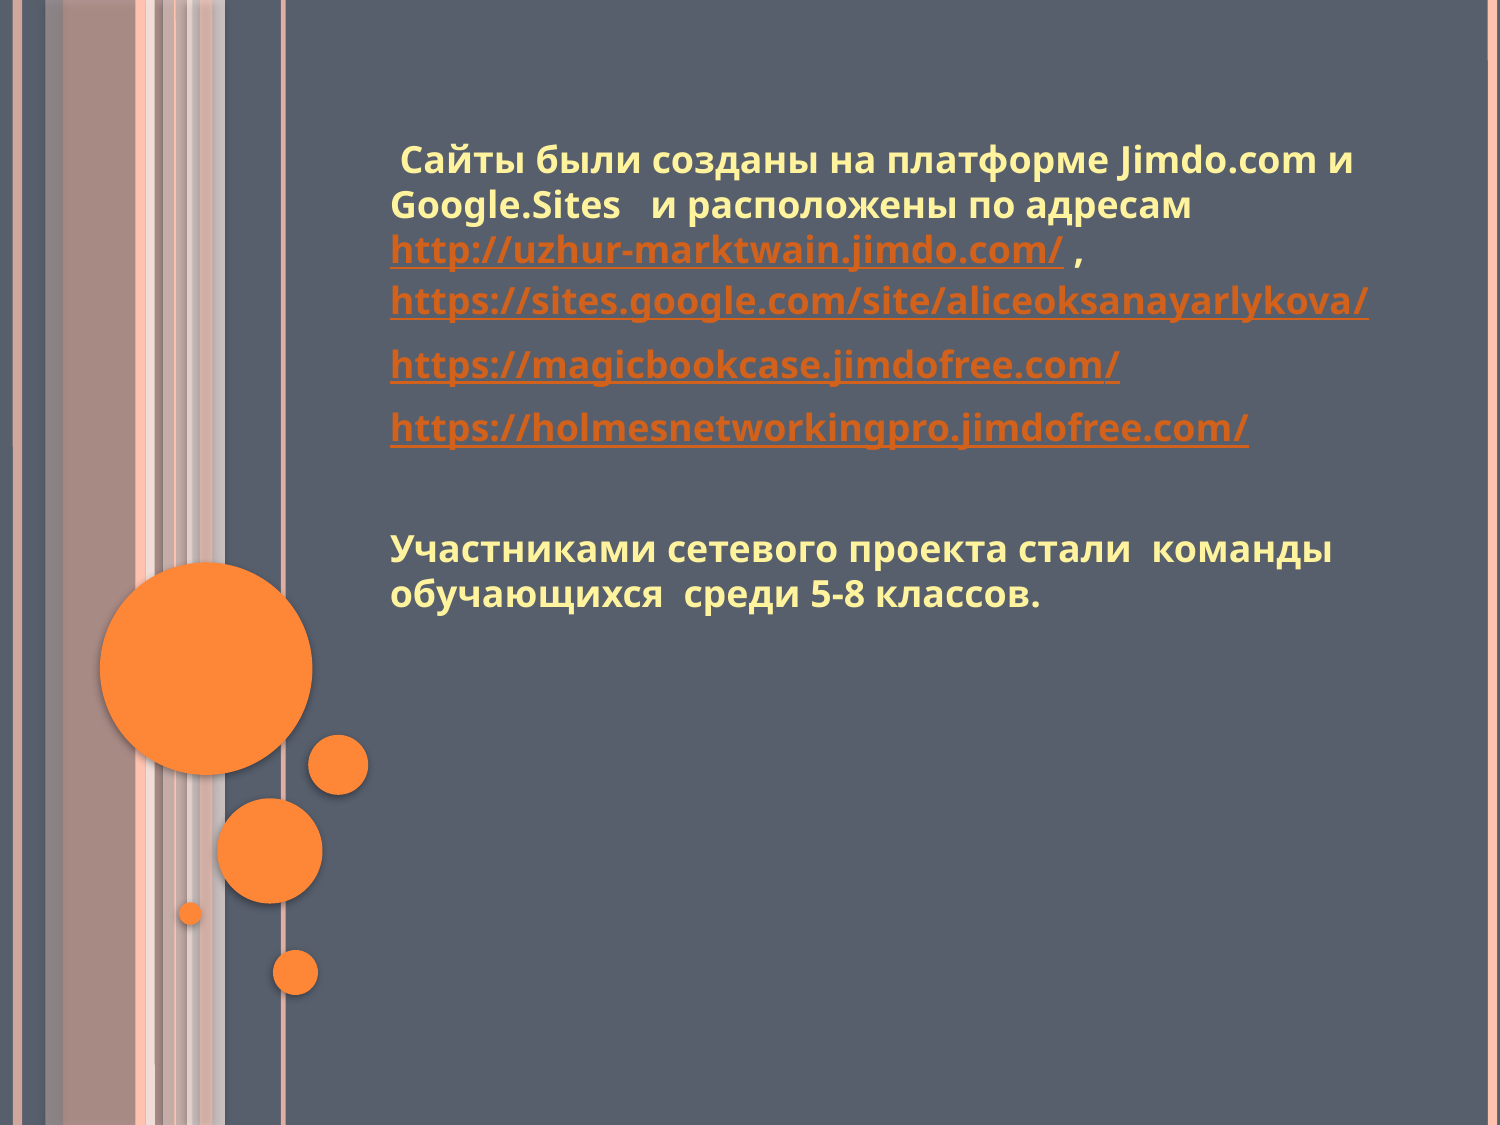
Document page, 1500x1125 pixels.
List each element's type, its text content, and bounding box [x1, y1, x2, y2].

list Сайты были созданы на платформе Jimdo.com и Google.Sites и расположены по адресам http://uzhur-marktwain.jimdo.com/ , https://sites.google.com/site/aliceoksanayarlykova/ https://magicbookcase.jimdofree.com/ https://holmesnetworkingpro.jimdofree.com/ Участниками сетевого проекта стали команды обучающихся среди 5-8 классов. [375, 128, 1388, 1047]
